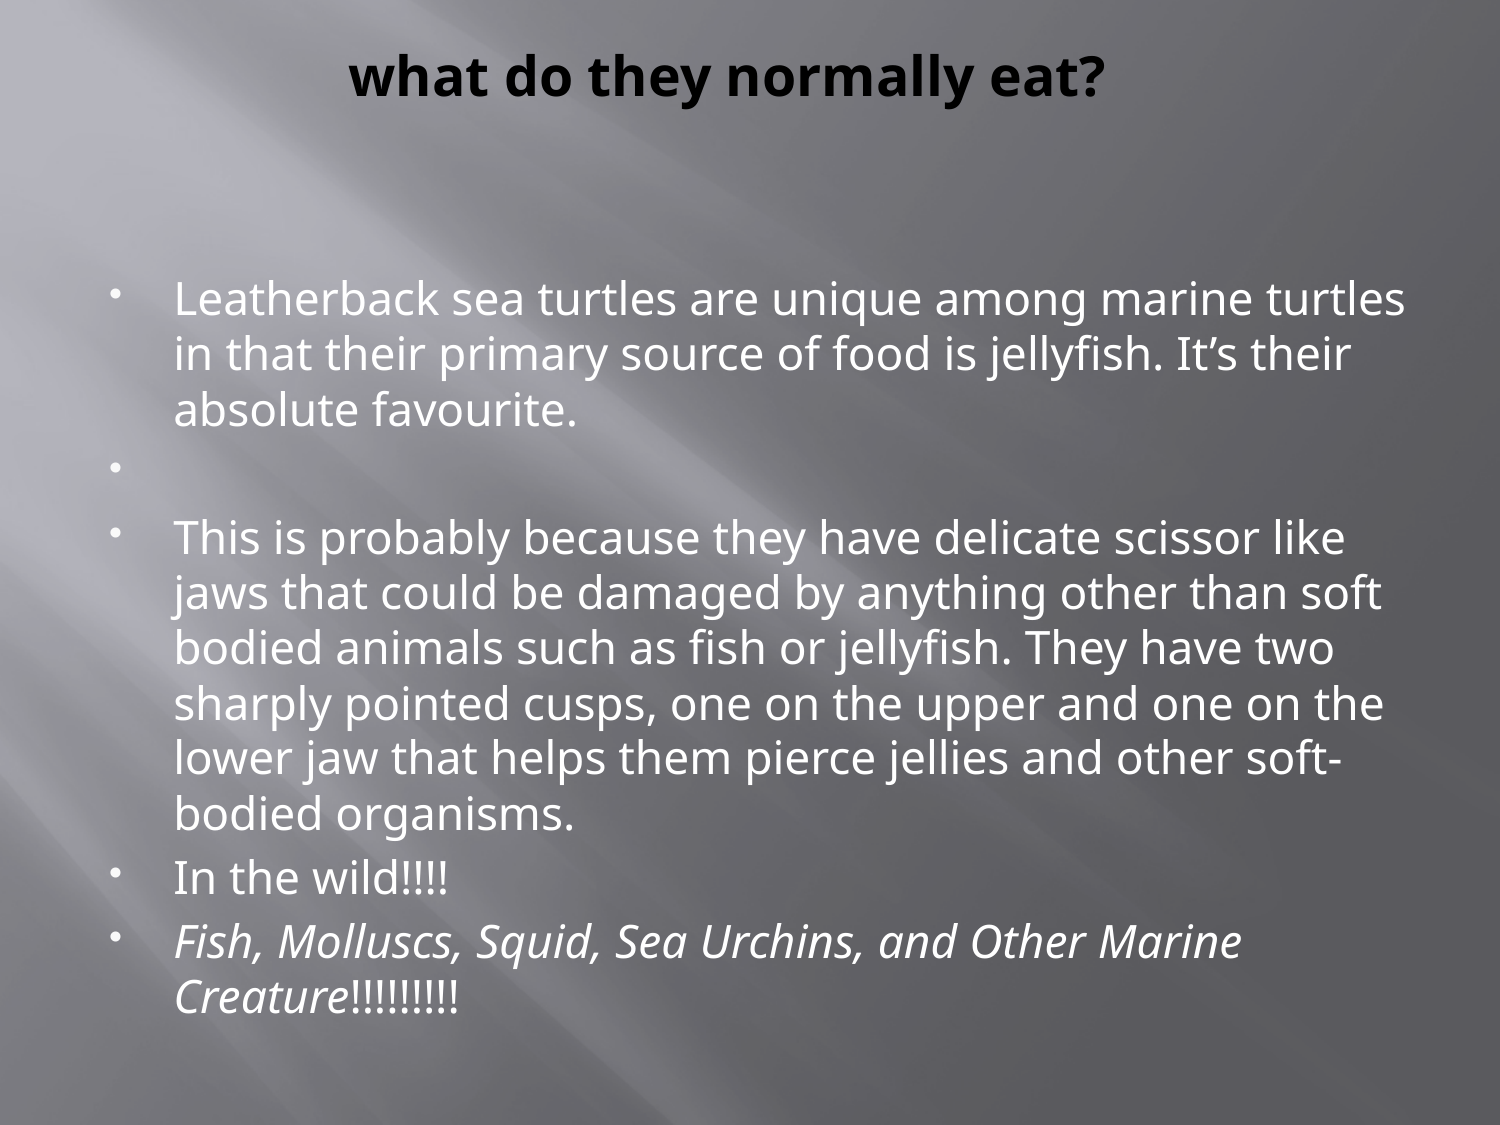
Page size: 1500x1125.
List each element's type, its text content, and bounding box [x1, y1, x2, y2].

title what do they normally eat? [312, 0, 1128, 149]
list Leatherback sea turtles are unique among marine turtles in that their primary source of food is jellyfish. It’s their absolute favourite. This is probably because they have delicate scissor like jaws that could be damaged by anything other than soft bodied animals such as fish or jellyfish. They have two sharply pointed cusps, one on the upper and one on the lower jaw that helps them pierce jellies and other soft-bodied organisms. In the wild!!!! Fish, Molluscs, Squid, Sea Urchins, and Other Marine Creature!!!!!!!!! [75, 262, 1425, 1035]
